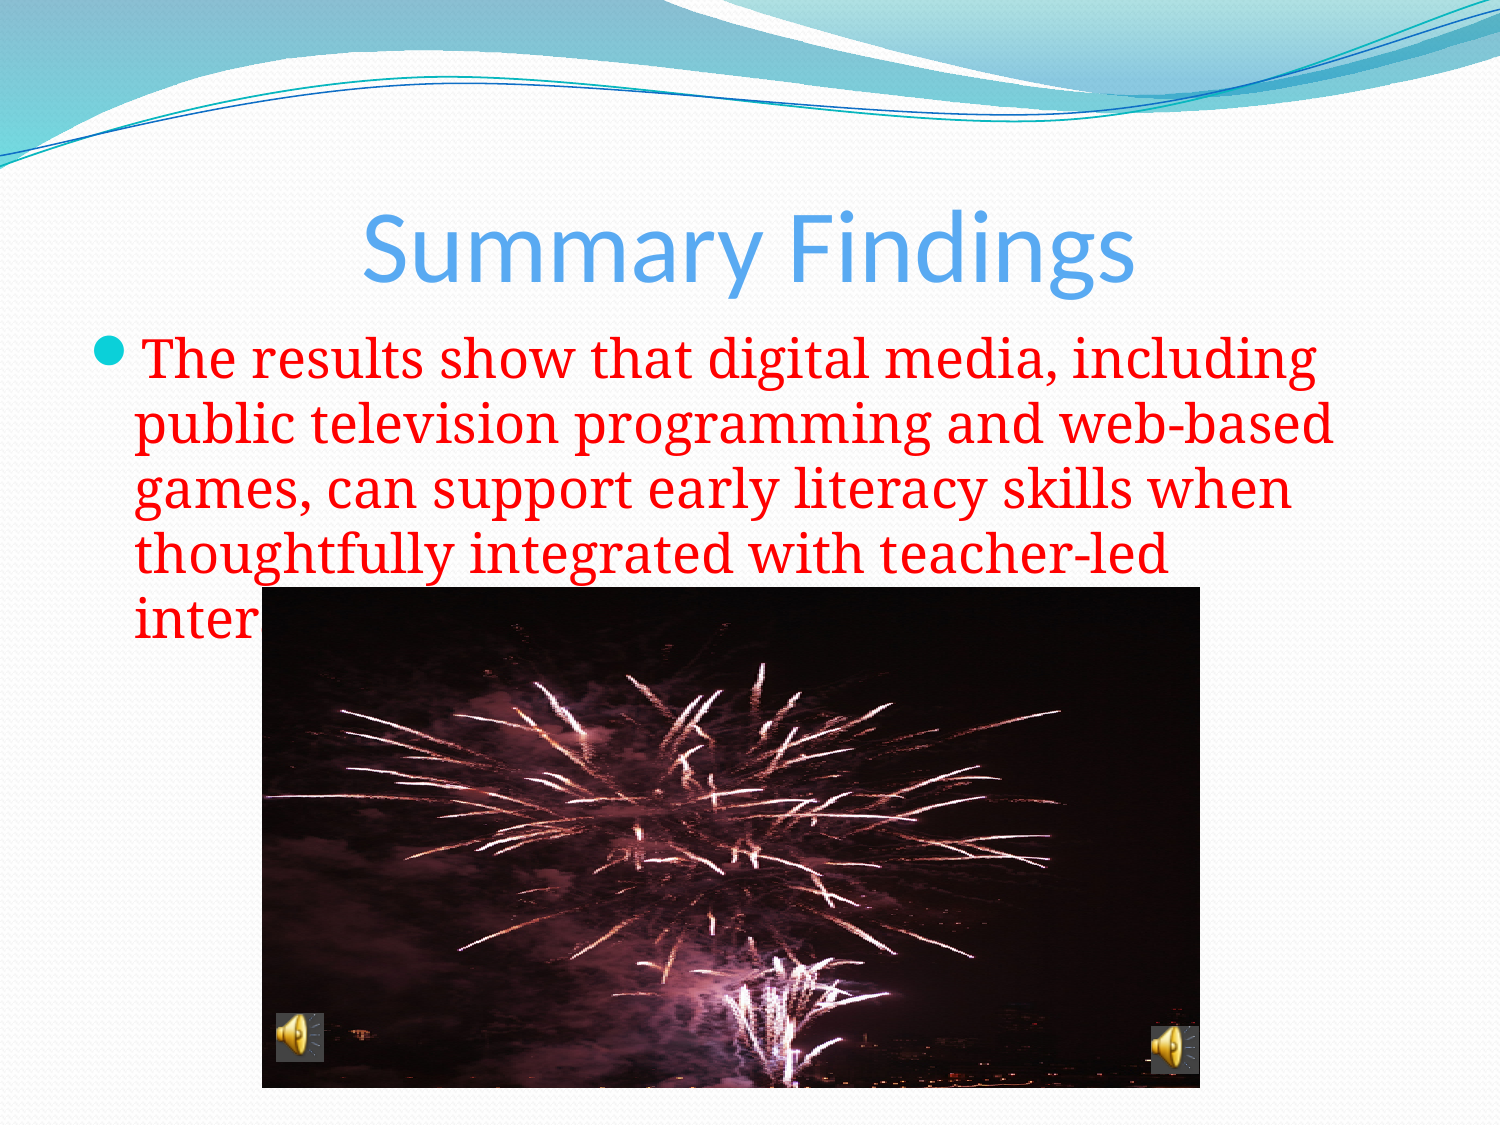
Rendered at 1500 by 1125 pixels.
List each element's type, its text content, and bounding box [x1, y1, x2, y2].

list The results show that digital media, including public television programming and web-based games, can support early literacy skills when thoughtfully integrated with teacher-led interactive activities. [75, 317, 1425, 1038]
title Summary Findings [75, 115, 1425, 303]
picture [262, 587, 1201, 1088]
